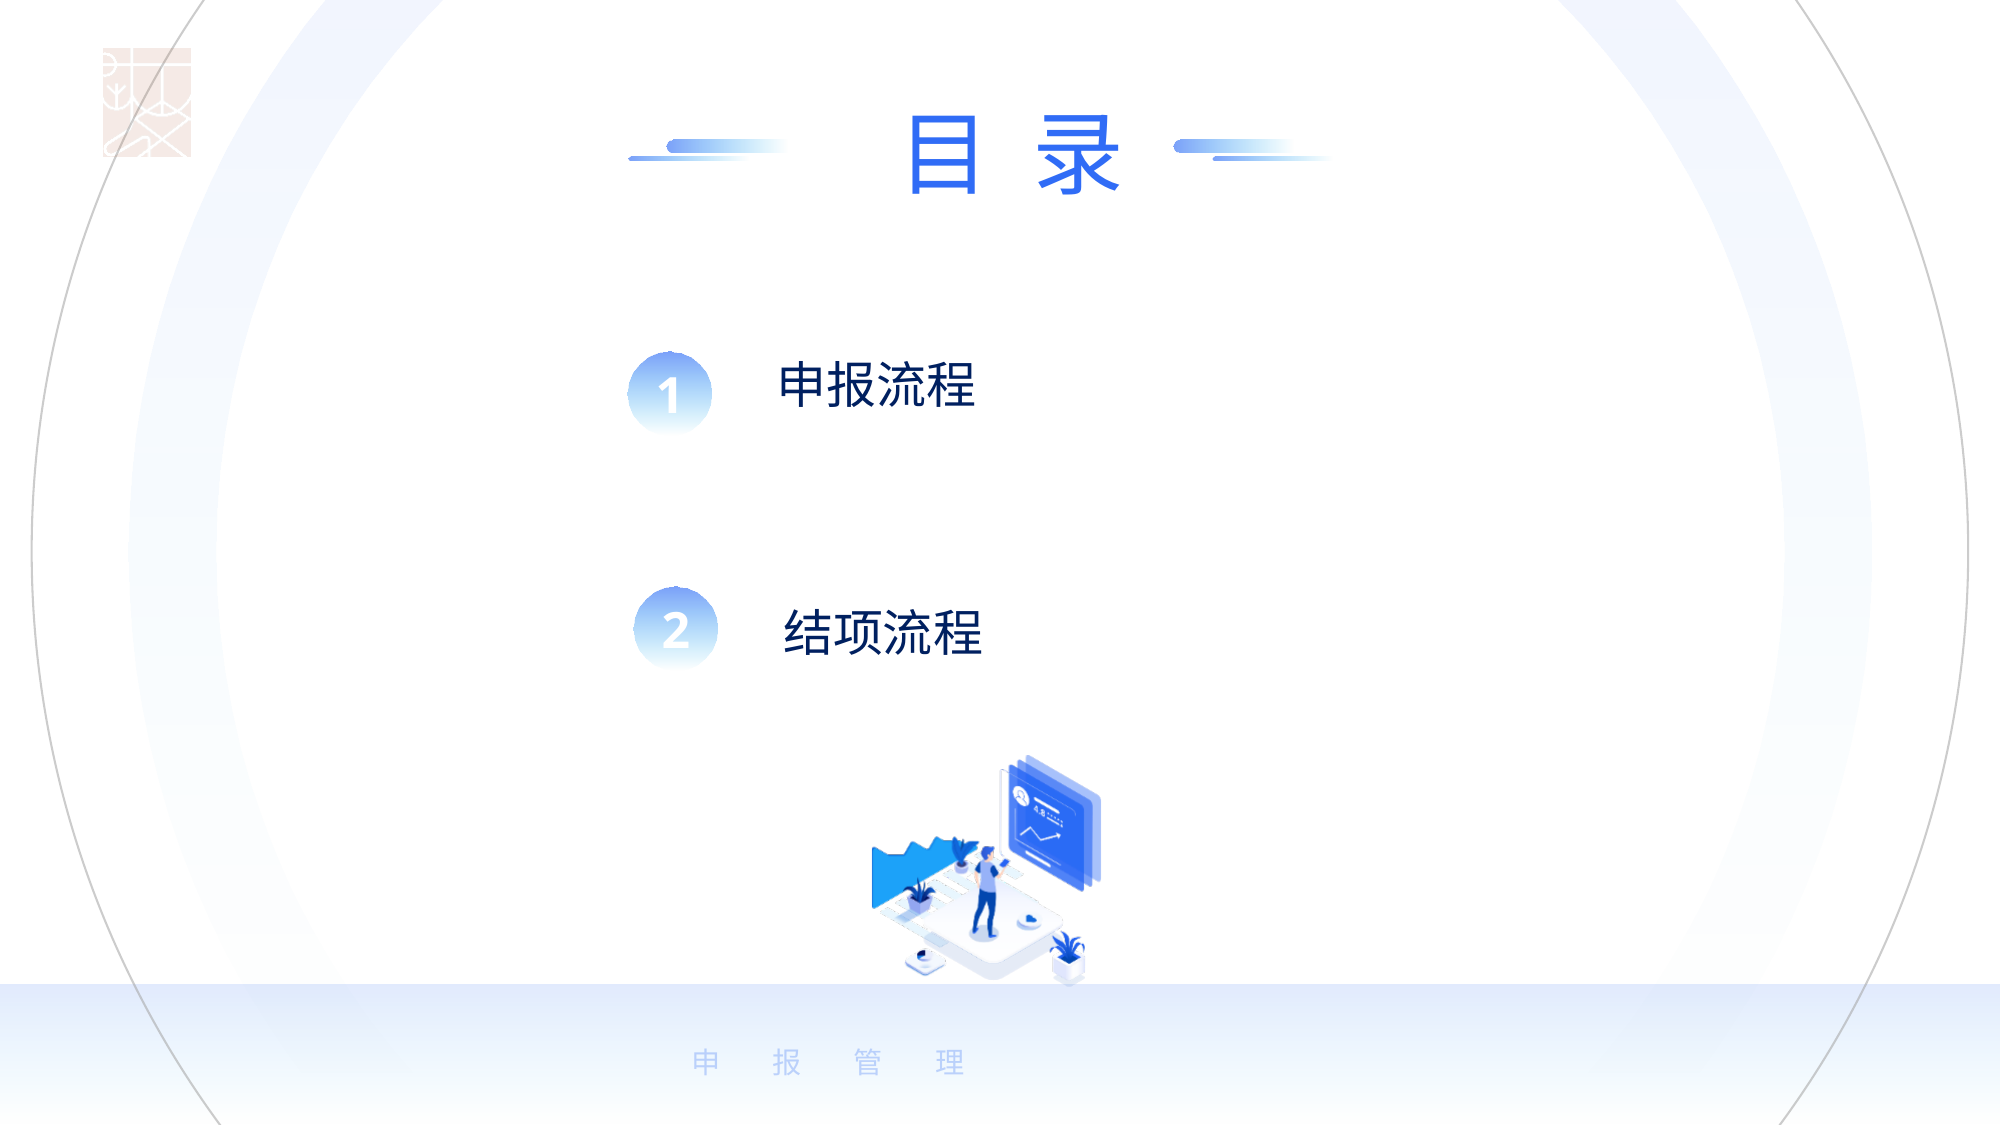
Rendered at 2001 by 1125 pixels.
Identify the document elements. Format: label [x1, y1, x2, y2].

picture [860, 741, 1113, 994]
text_box [627, 139, 1366, 161]
picture [103, 48, 191, 157]
text_box [0, 0, 2000, 1125]
